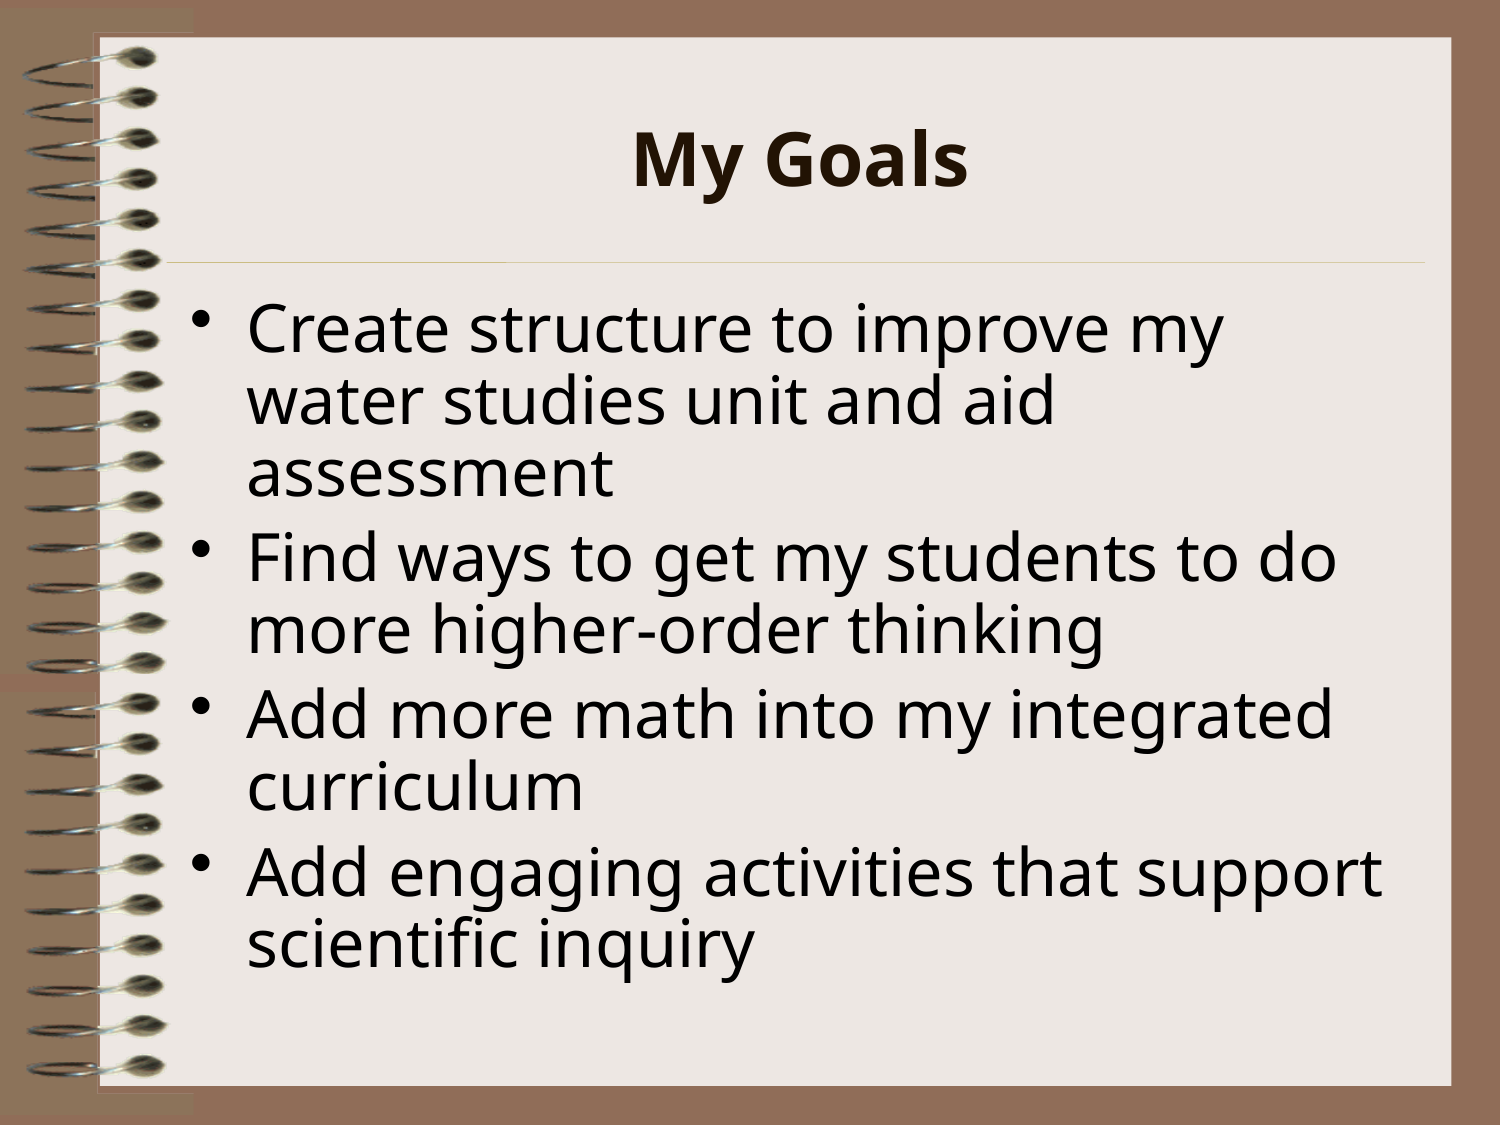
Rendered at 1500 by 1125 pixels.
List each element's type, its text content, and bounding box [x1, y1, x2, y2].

picture [0, 8, 194, 674]
title My Goals [174, 62, 1426, 251]
list Create structure to improve my water studies unit and aid assessment Find ways to get my students to do more higher-order thinking Add more math into my integrated curriculum Add engaging activities that support scientific inquiry [174, 287, 1426, 963]
picture [0, 692, 194, 1115]
